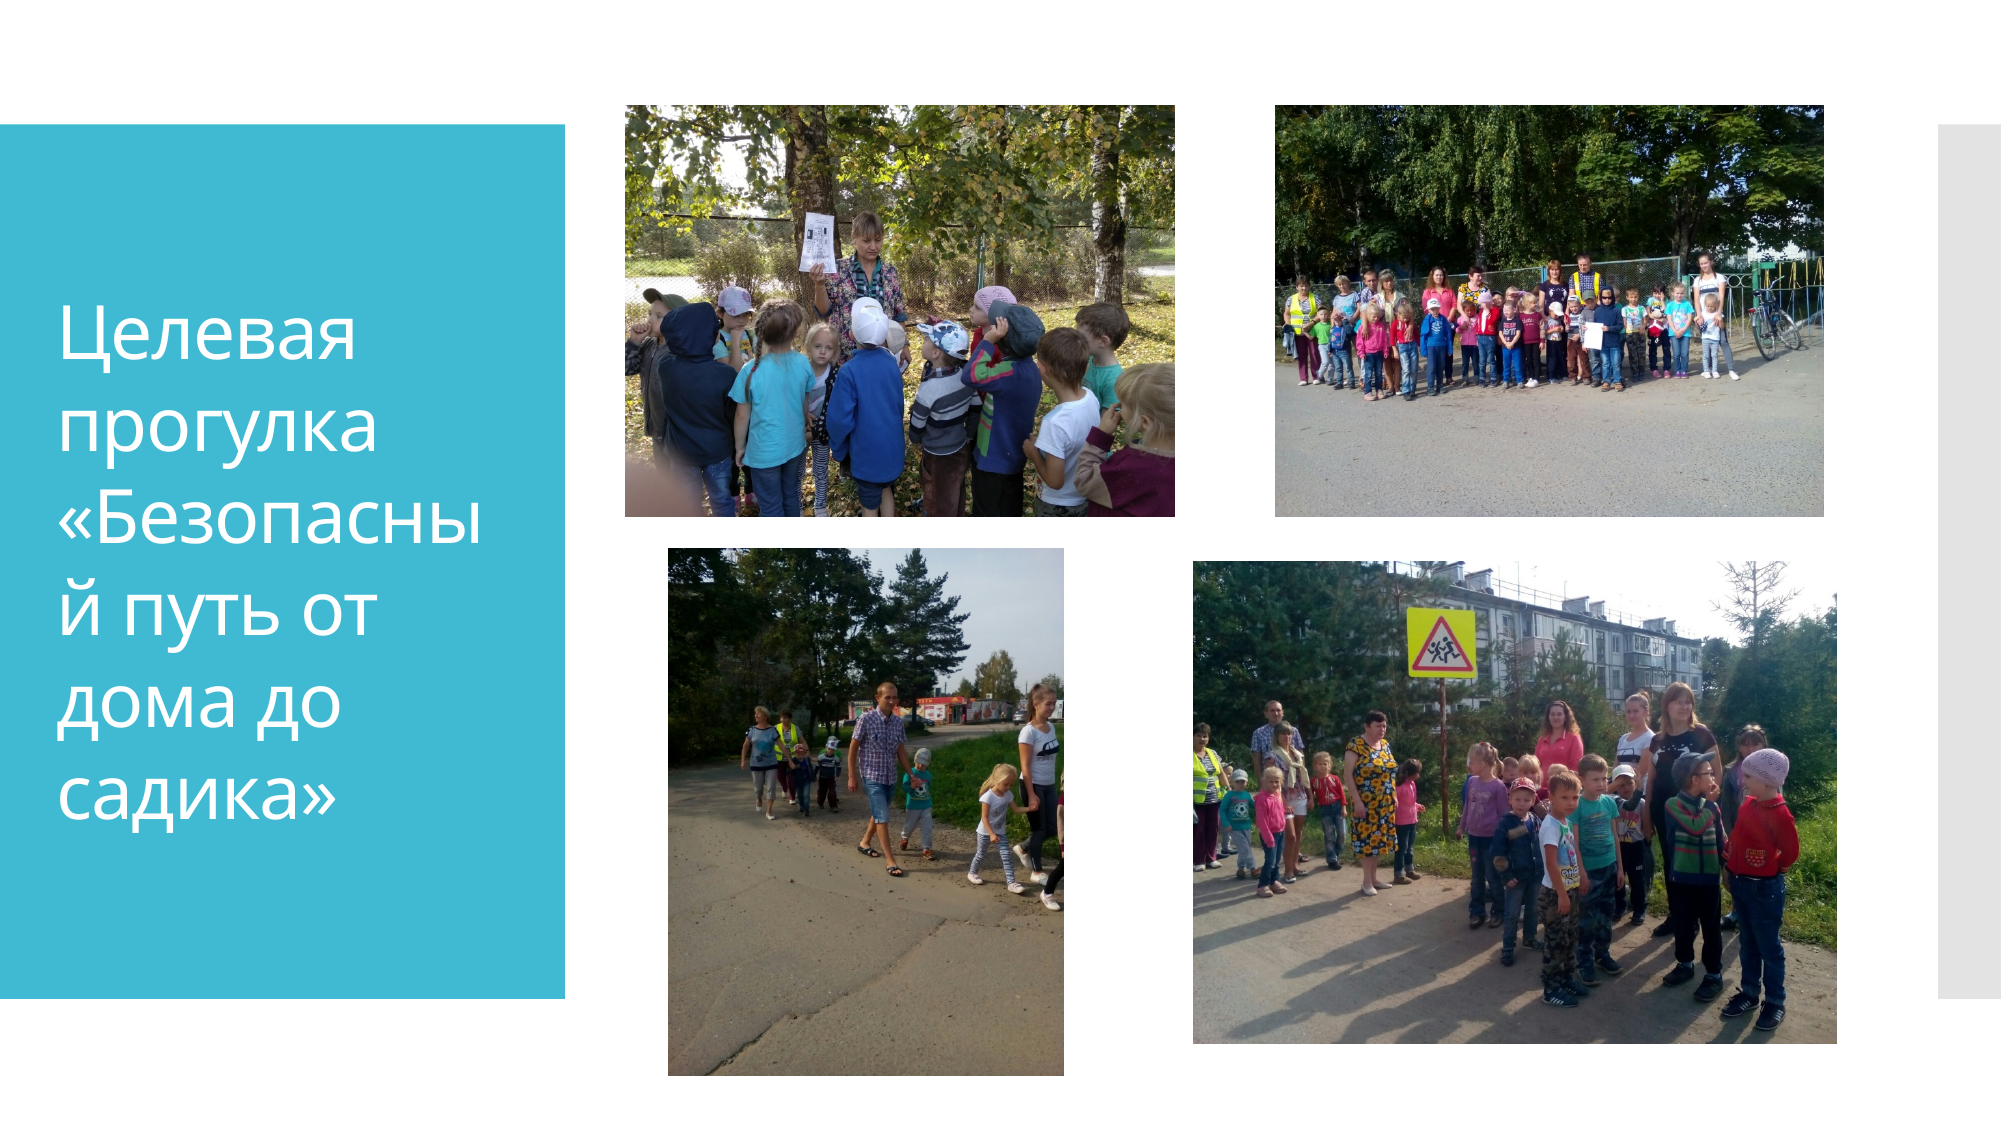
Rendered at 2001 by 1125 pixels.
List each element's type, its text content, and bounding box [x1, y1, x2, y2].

picture [625, 104, 1175, 517]
picture [1193, 561, 1837, 1045]
picture [668, 548, 1064, 1076]
title Целевая прогулка «Безопасный путь от дома до садика» [41, 184, 525, 940]
picture [1274, 104, 1824, 517]
